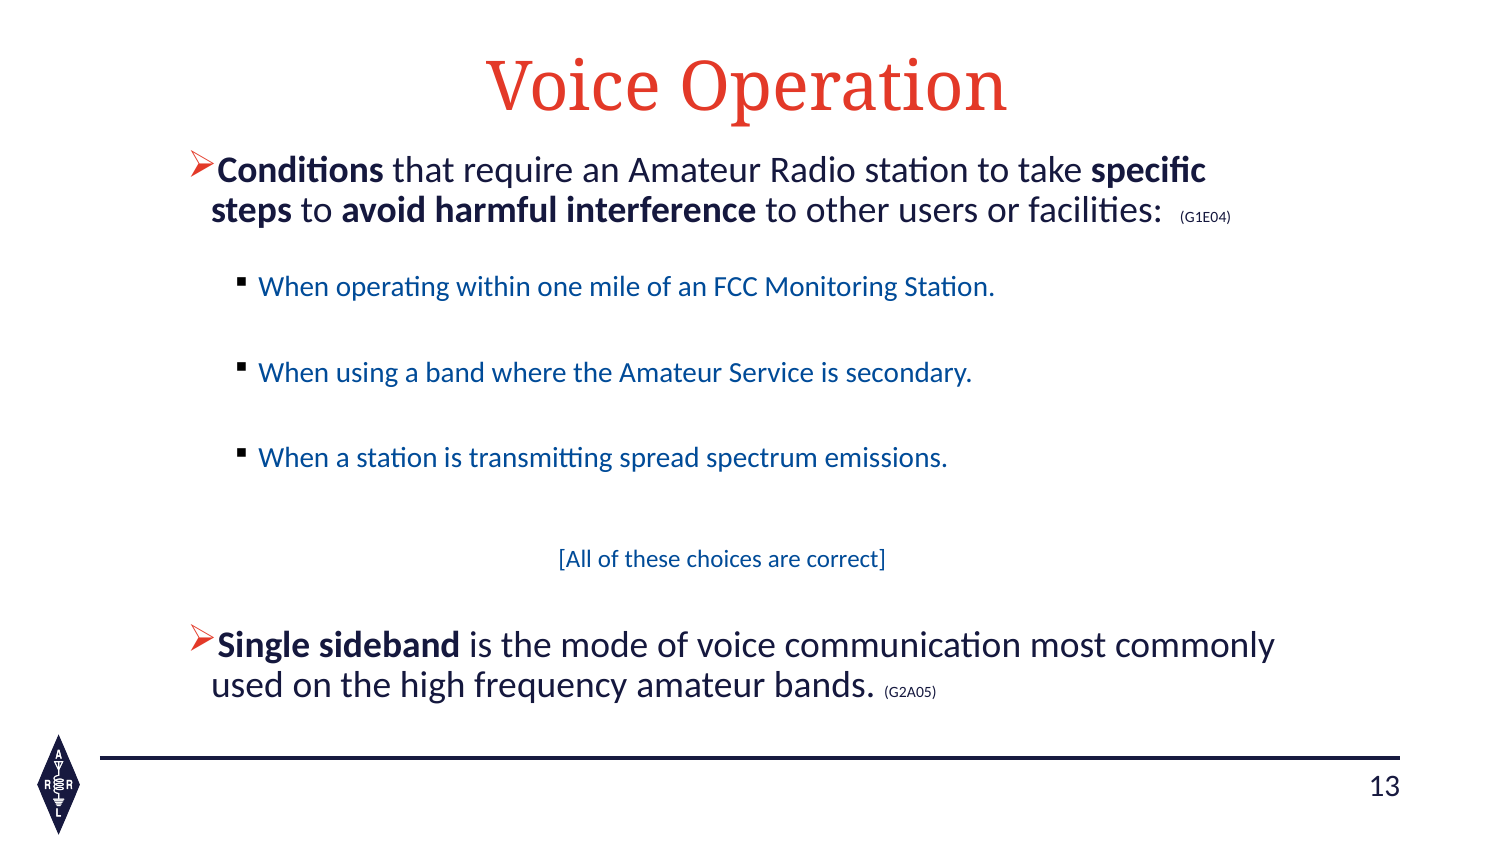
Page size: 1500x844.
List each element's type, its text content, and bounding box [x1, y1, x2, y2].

picture [37, 734, 80, 835]
slide_number 13 [1302, 761, 1400, 807]
title Voice Operation [101, 44, 1395, 145]
list Conditions that require an Amateur Radio station to take specific steps to avoid harmful interference to other users or facilities: (G1E04) When operating within one mile of an FCC Monitoring Station. When using a band where the Amateur Service is secondary. When a station is transmitting spread spectrum emissions. [All of these choices are correct] Single sideband is the mode of voice communication most commonly used on the high frequency amateur bands. (G2A05) [187, 144, 1294, 679]
